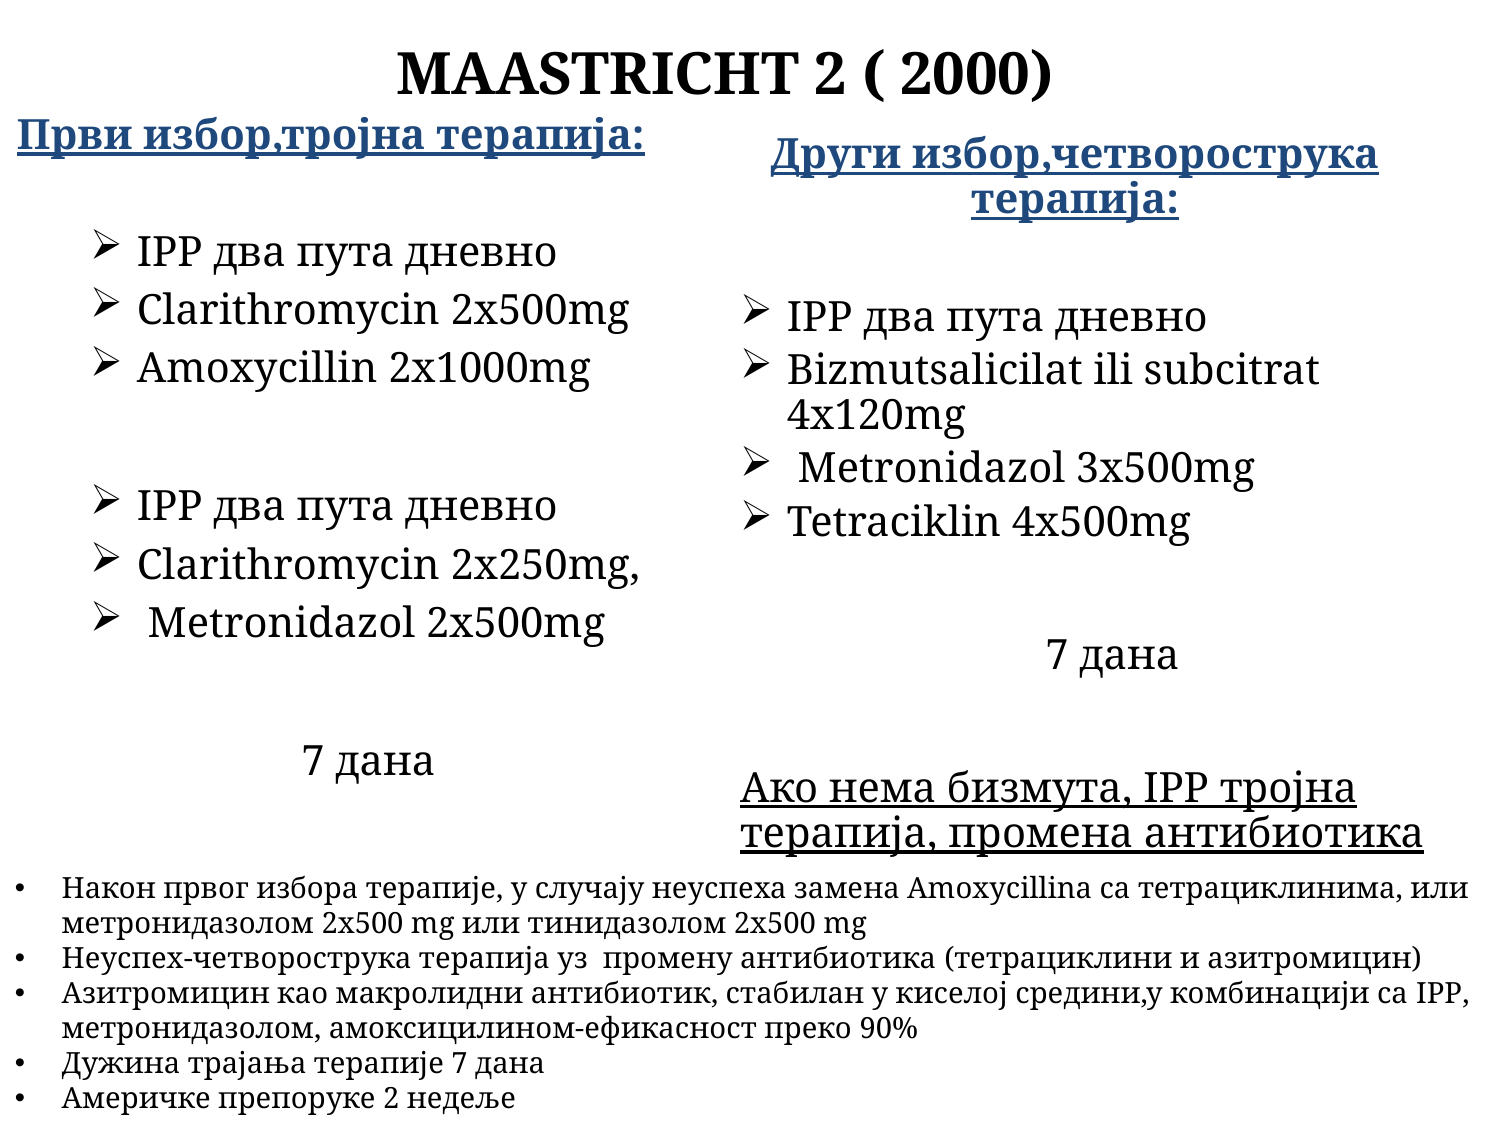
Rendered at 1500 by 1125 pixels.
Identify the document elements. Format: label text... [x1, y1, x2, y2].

list Други избор,четворострука терапија: IPP два пута дневно Bizmutsalicilat ili subcitrat 4x120mg Metronidazol 3x500mg Tetraciklin 4x500mg 7 дана Ако нема бизмута, IPP тројна терапија, промена антибиотика [650, 125, 1500, 862]
text_box Након првог избора терапије, у случају неуспеха замена Amoxycillina са тетрациклинима, или метронидазолом 2x500 mg или тинидазолом 2x500 mg Неуспех-четворострука терапија уз промену антибиотика (тетрациклини и азитромицин) Азитромицин као макролидни антибиотик, стабилан у киселој средини,у комбинацији са IPP, метронидазолом, амоксицилинoм-ефикасност преко 90% Дужина трајања терапије 7 дана Америчке препоруке 2 недеље [0, 862, 1500, 1122]
title MAASTRICHT 2 ( 2000) [50, 0, 1400, 125]
list Први избор,тројна терапија: IPP два пута дневно Clarithromycin 2x500mg Amoxycillin 2x1000mg IPP два пута дневно Clarithromycin 2x250mg, Metronidazol 2x500mg 7 дана [0, 99, 662, 862]
